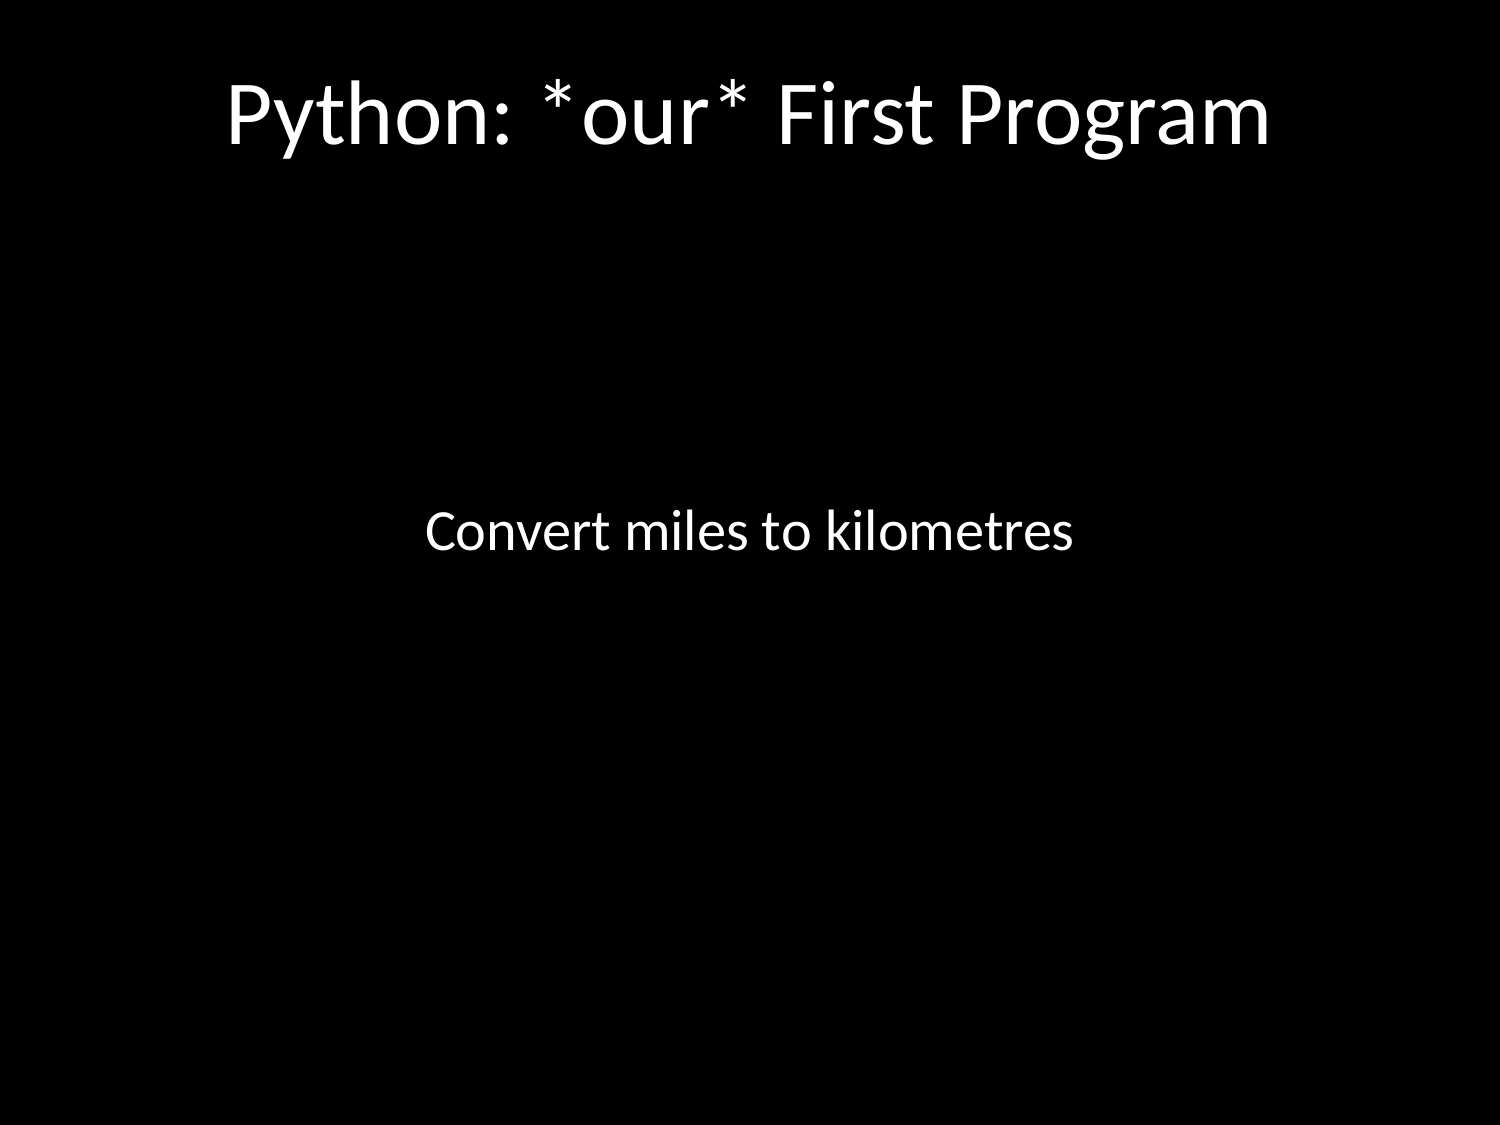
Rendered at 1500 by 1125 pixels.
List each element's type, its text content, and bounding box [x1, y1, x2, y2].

title Python: *our* First Program Convert miles to kilometres [75, 45, 1425, 1025]
